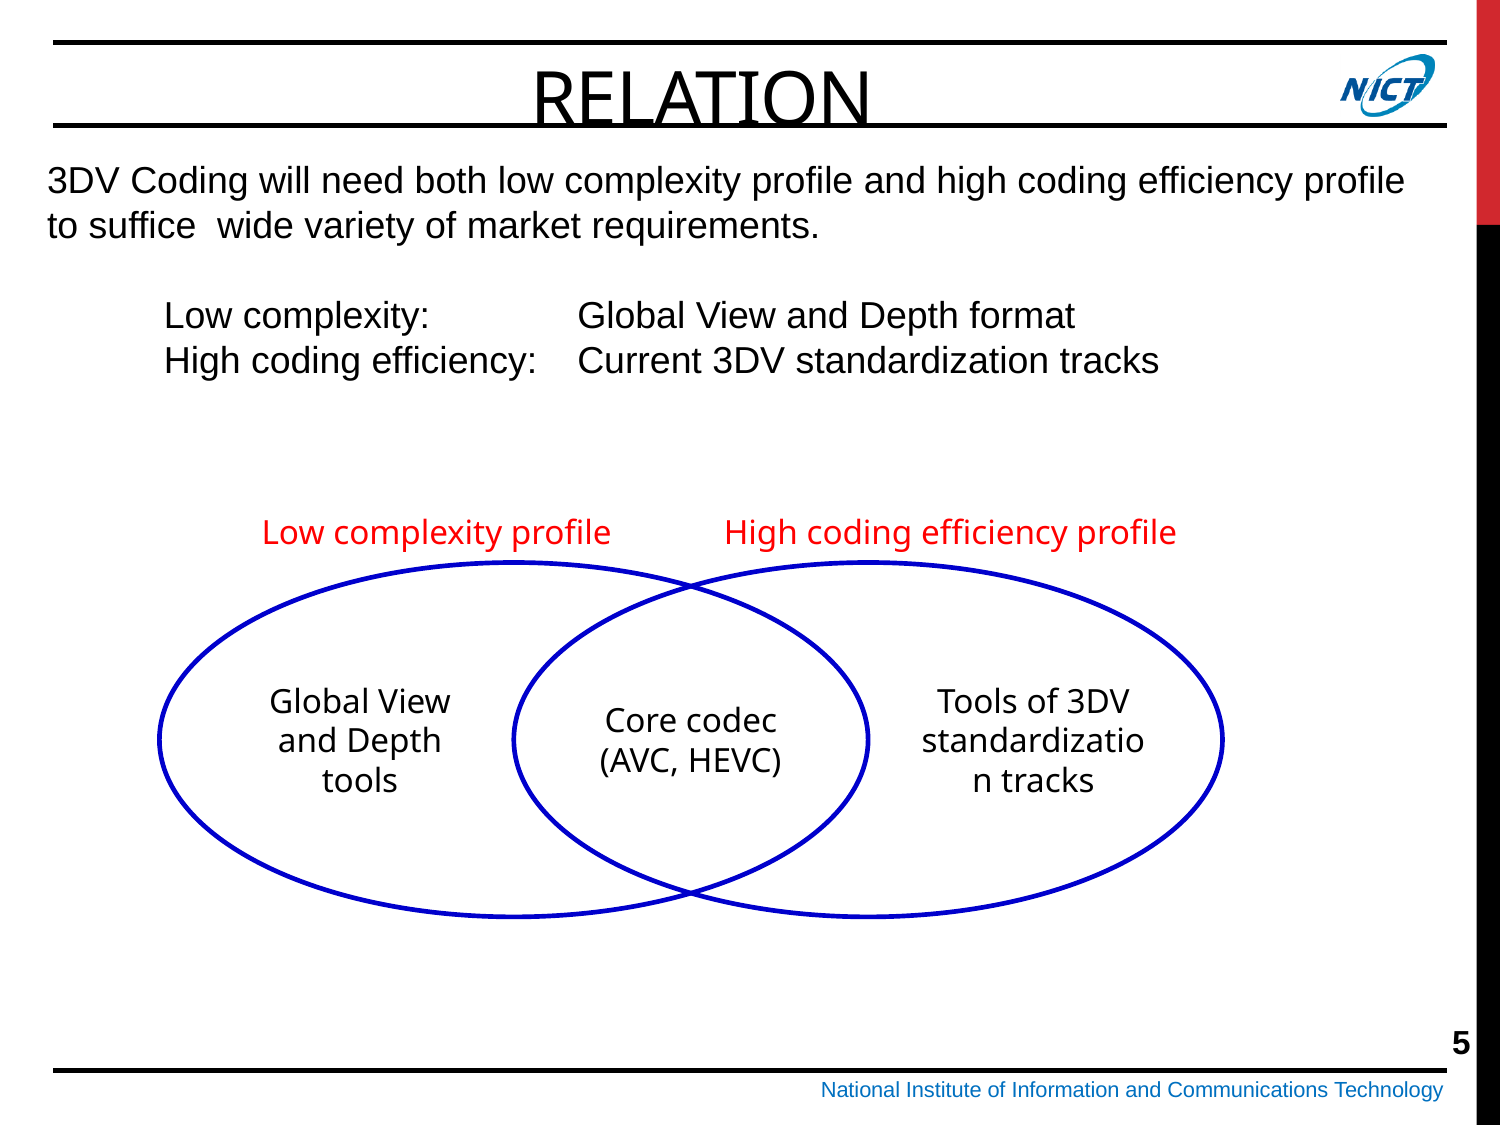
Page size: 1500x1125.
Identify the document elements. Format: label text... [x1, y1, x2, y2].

picture [1340, 54, 1435, 117]
text_box 3DV Coding will need both low complexity profile and high coding efficiency profile to suffice wide variety of market requirements. Low complexity: Global View and Depth format High coding efficiency: Current 3DV standardization tracks [32, 148, 1436, 389]
slide_number 5 [1423, 1011, 1486, 1072]
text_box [158, 502, 1223, 918]
text_box Relation [64, 42, 1340, 148]
